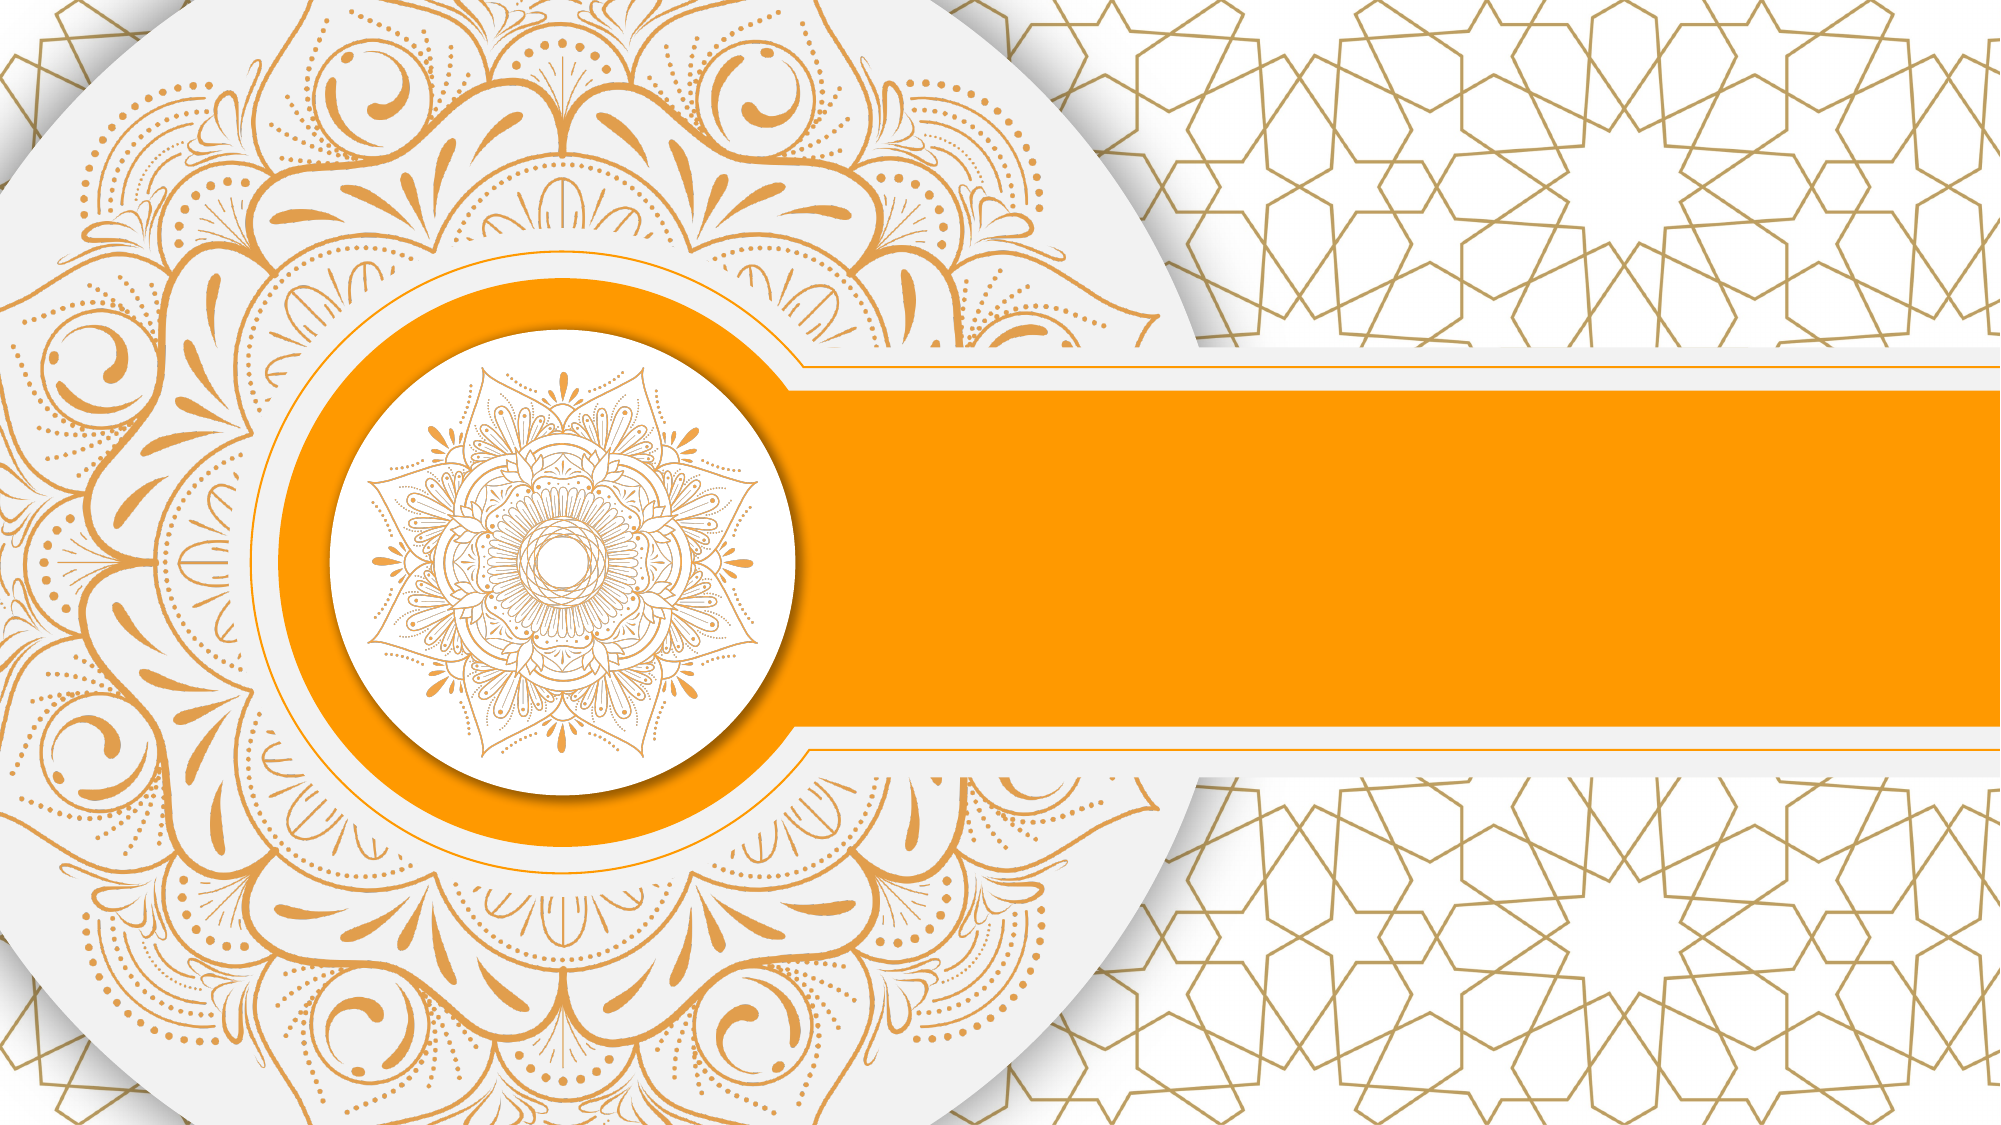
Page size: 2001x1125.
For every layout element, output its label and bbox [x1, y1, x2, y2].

picture [0, 0, 1275, 1125]
text_box [1275, 0, 2000, 1125]
